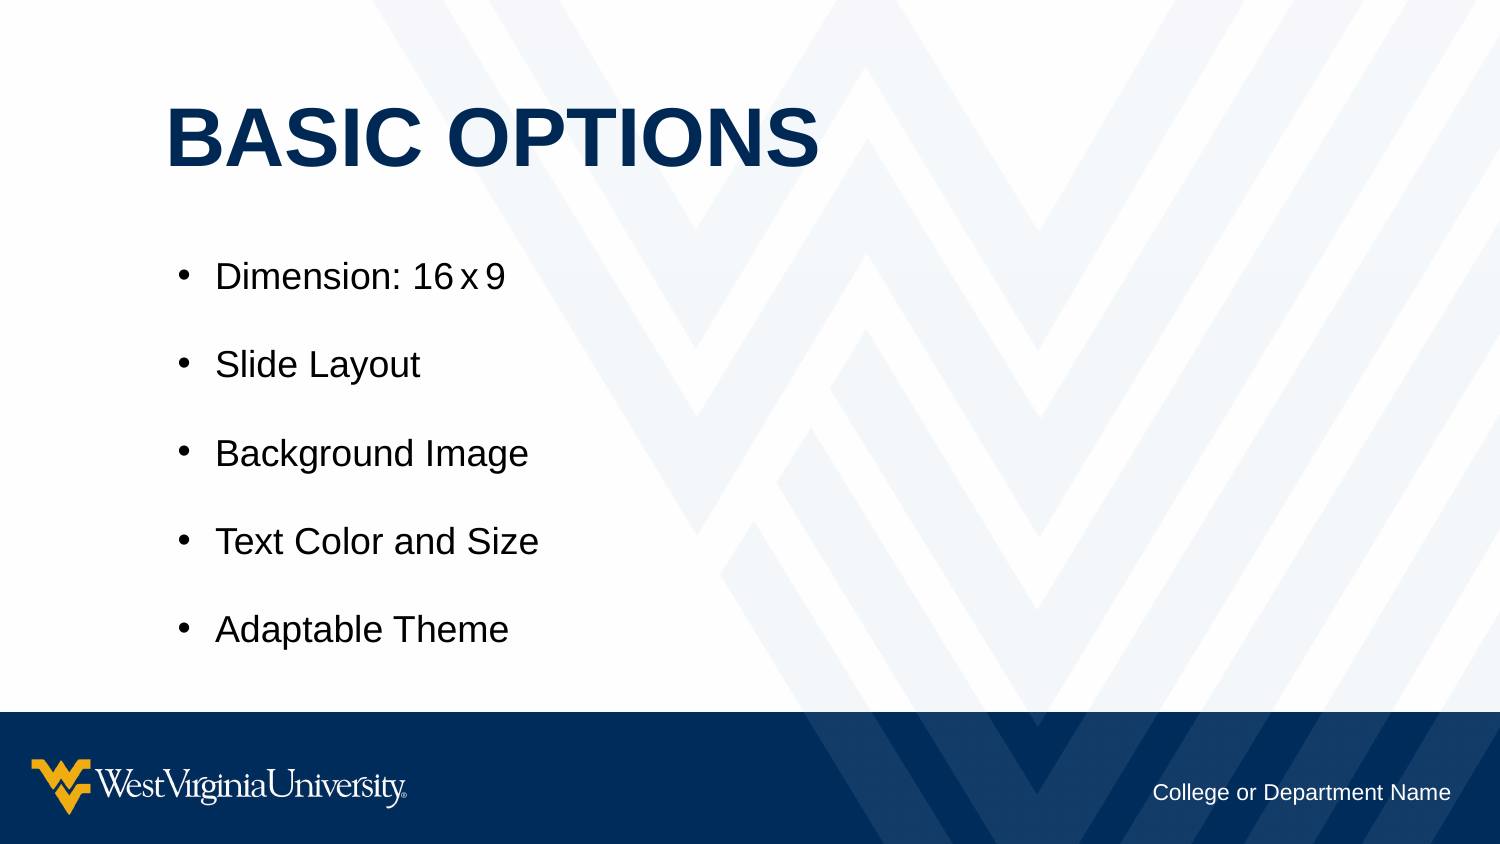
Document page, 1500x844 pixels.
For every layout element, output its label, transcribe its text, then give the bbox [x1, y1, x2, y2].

list Dimension: 16x9 Slide Layout Background Image Text Color and Size Adaptable Theme [162, 221, 1438, 697]
title BASIC OPTIONS [150, 68, 1500, 210]
picture [0, 0, 1500, 844]
text_box College or Department Name [1137, 773, 1500, 840]
